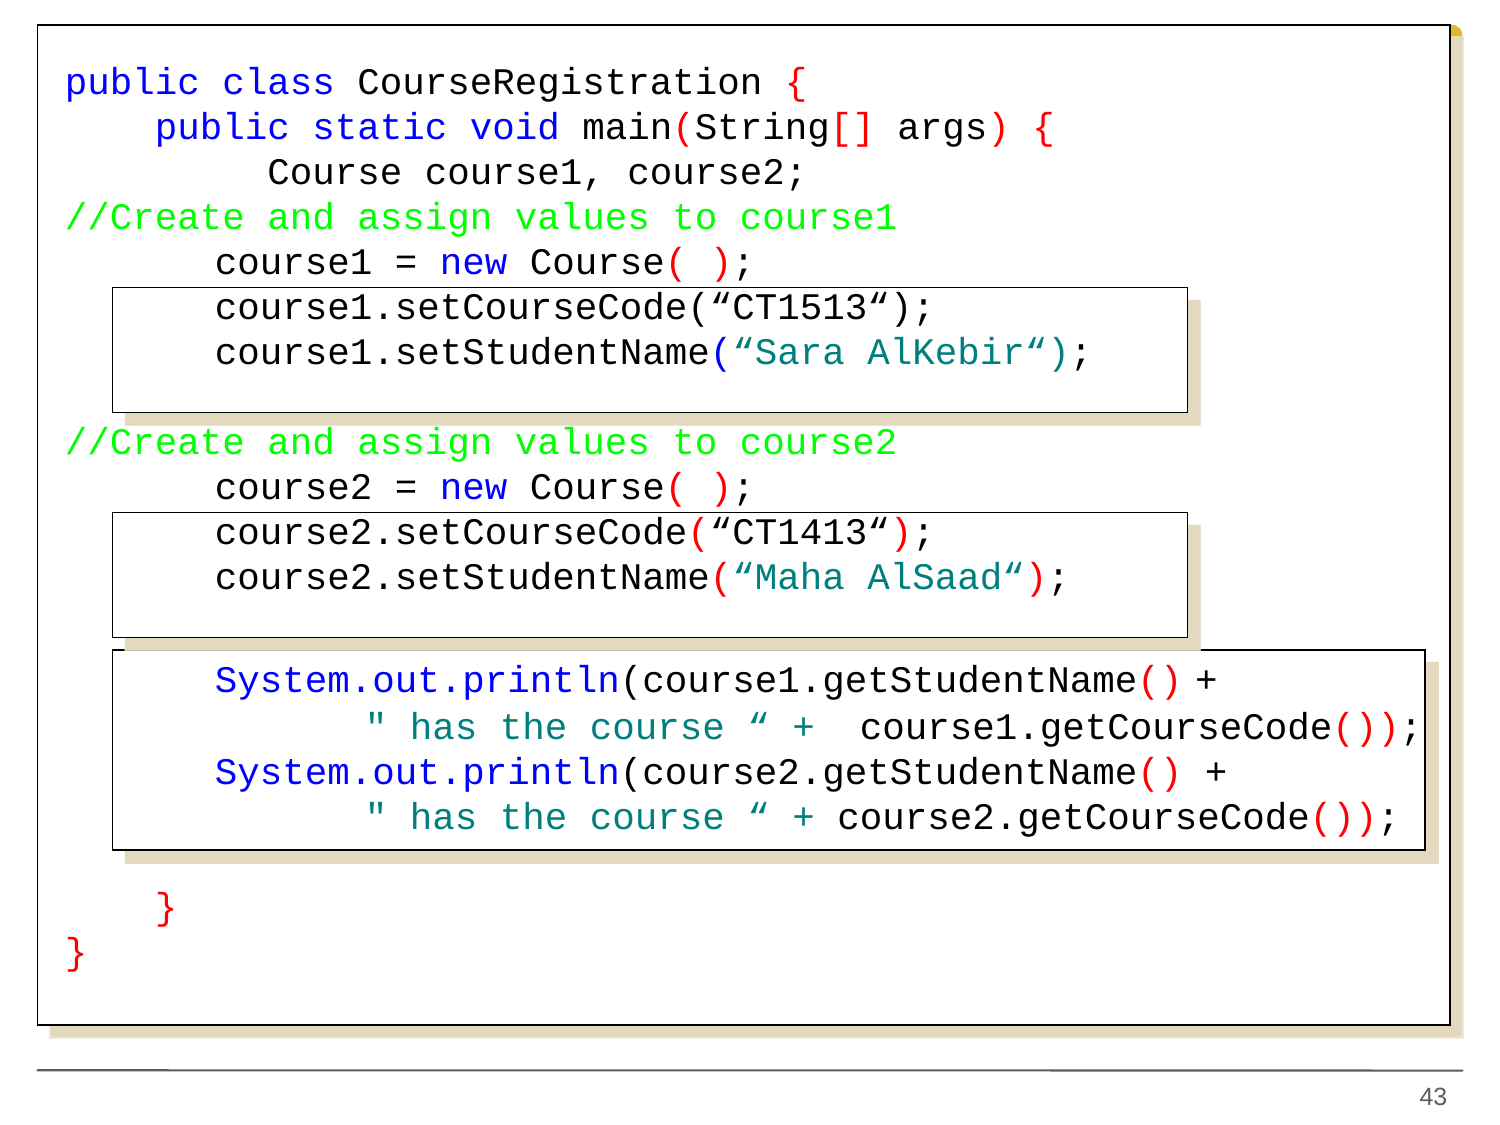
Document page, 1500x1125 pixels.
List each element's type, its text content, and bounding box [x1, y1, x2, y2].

text_box [37, 24, 1450, 1025]
slide_number 43 [1112, 1069, 1463, 1123]
text_box public class CourseRegistration { public static void main(String[] args) { Course course1, course2; //Create and assign values to course1 course1 = new Course( ); course1.setCourseCode(“CT1513“); course1.setStudentName(“Sara AlKebir“); //Create and assign values to course2 course2 = new Course( ); course2.setCourseCode(“CT1413“); course2.setStudentName(“Maha AlSaad“); System.out.println(course1.getStudentName() + " has the course “ + course1.getCourseCode()); System.out.println(course2.getStudentName() + " has the course “ + course2.getCourseCode()); } } [50, 49, 1500, 1025]
